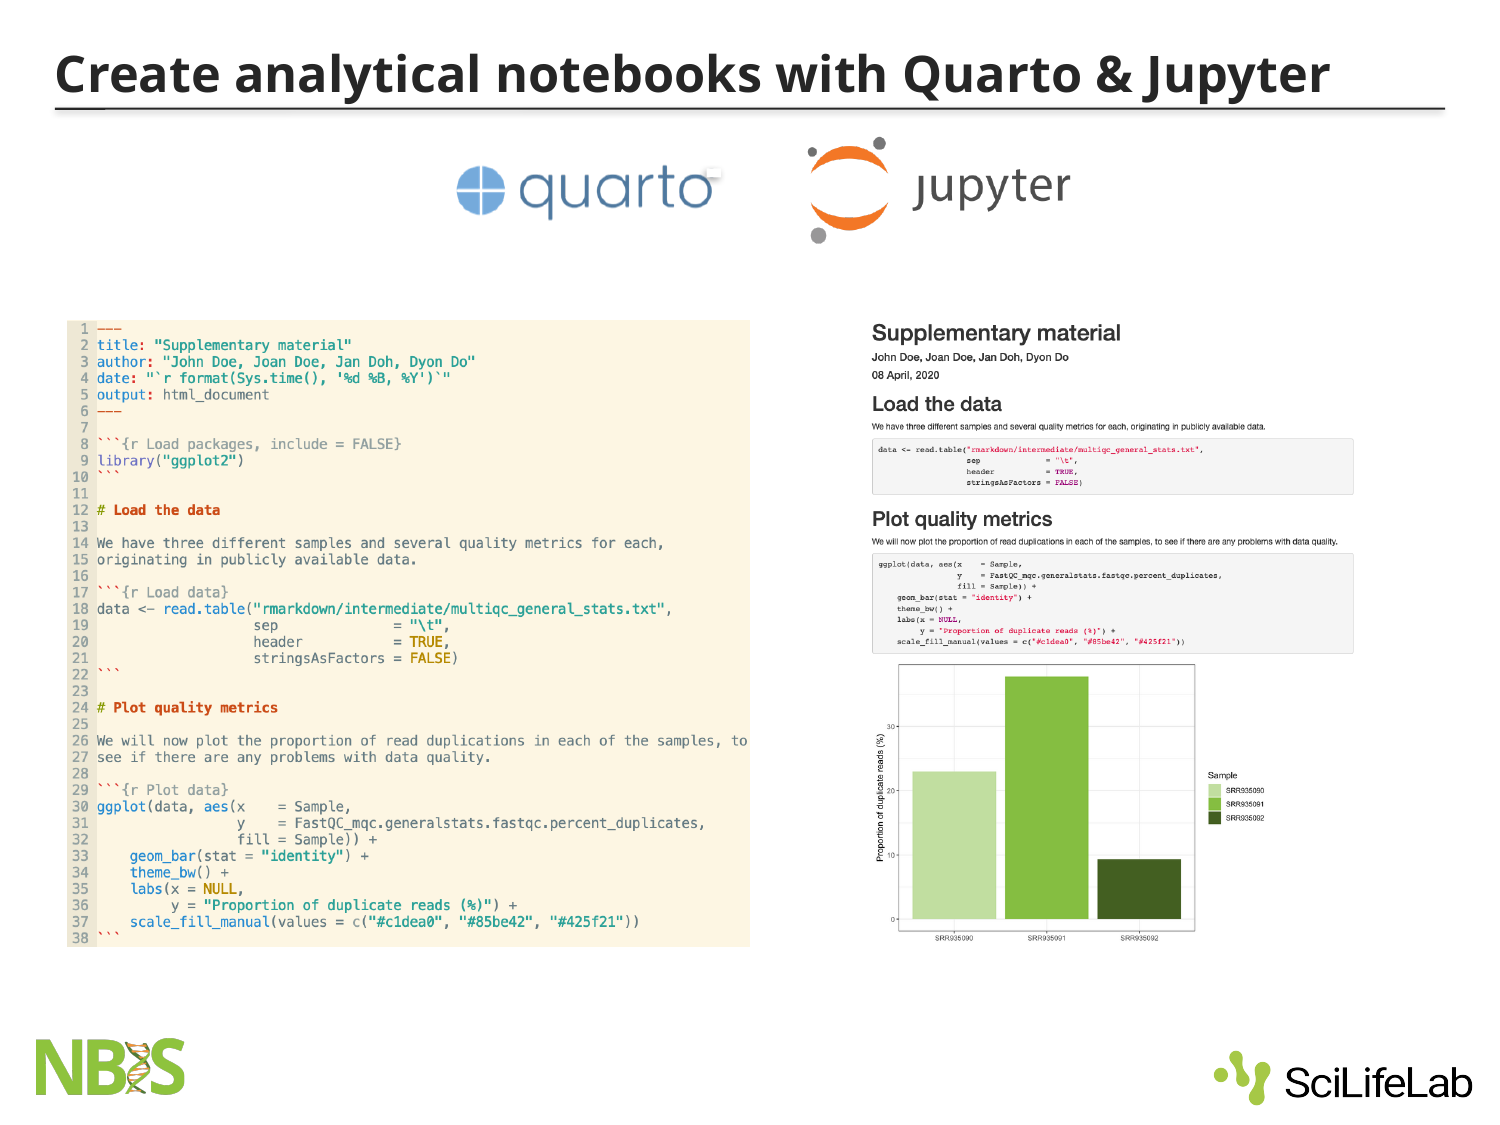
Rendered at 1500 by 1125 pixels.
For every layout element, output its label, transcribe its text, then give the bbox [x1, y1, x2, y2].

picture [1212, 1049, 1474, 1107]
picture [67, 320, 751, 948]
picture [447, 157, 720, 223]
picture [869, 320, 1359, 948]
title Create analytical notebooks with Quarto & Jupyter [54, 34, 1447, 111]
picture [780, 111, 1096, 269]
